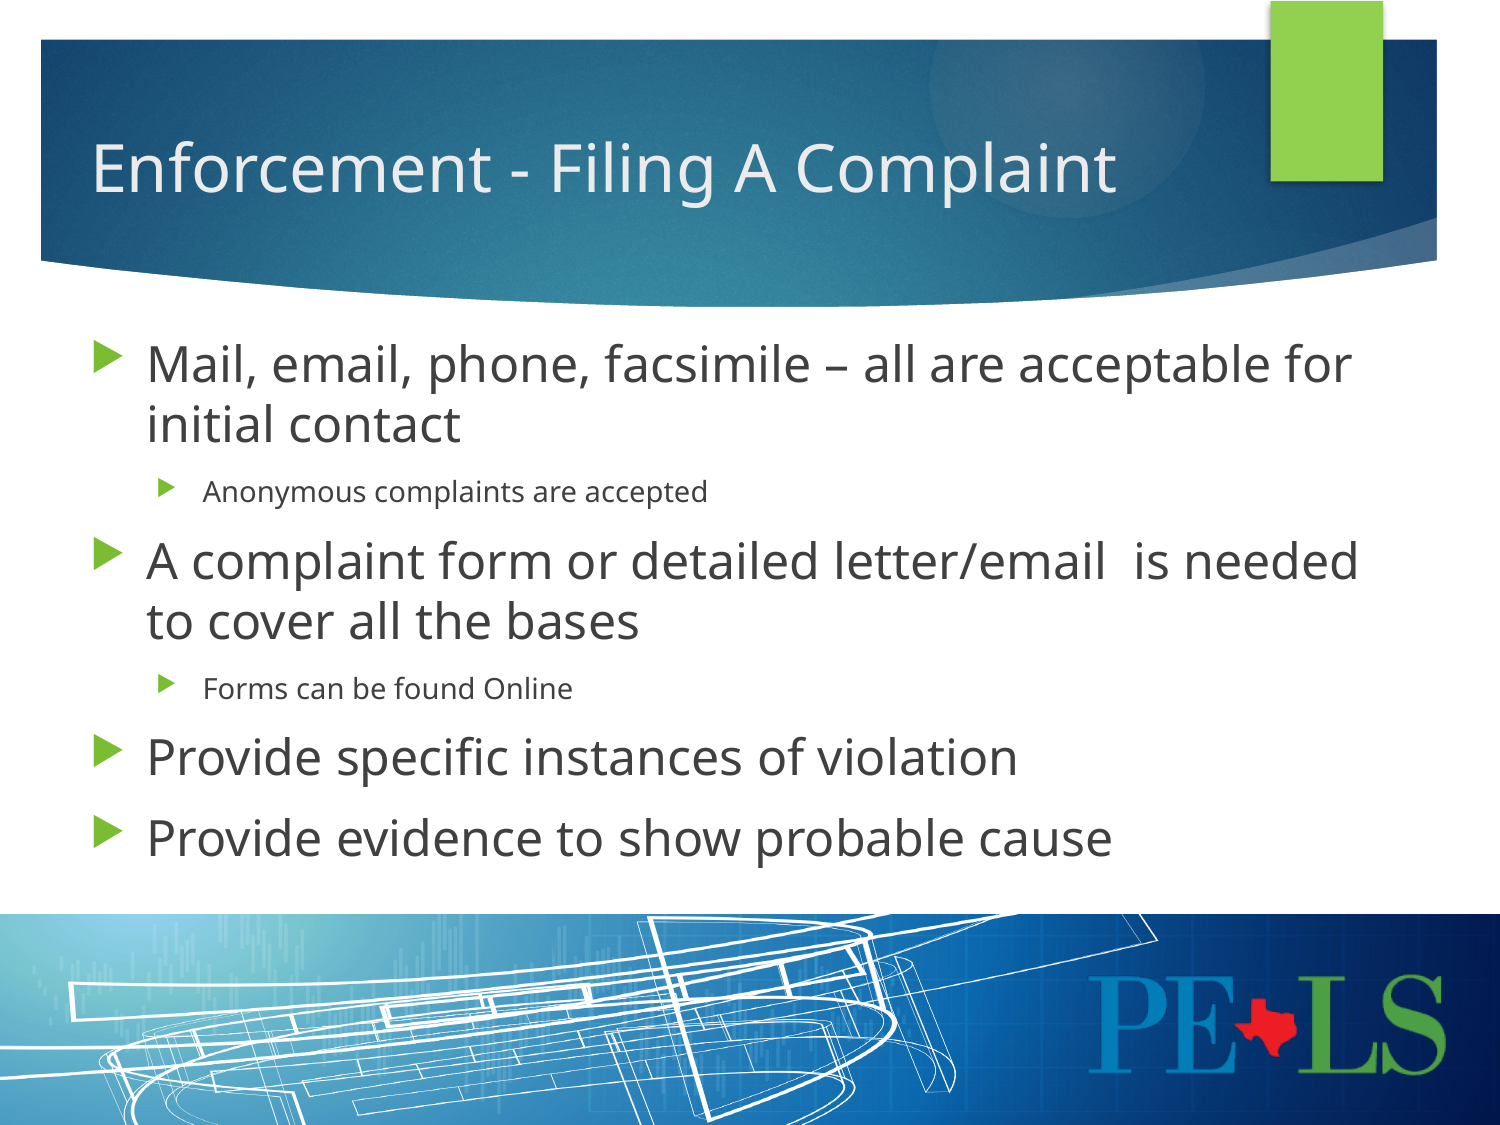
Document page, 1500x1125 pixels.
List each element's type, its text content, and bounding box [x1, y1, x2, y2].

list Mail, email, phone, facsimile – all are acceptable for initial contact Anonymous complaints are accepted A complaint form or detailed letter/email is needed to cover all the bases Forms can be found Online Provide specific instances of violation Provide evidence to show probable cause [75, 324, 1425, 925]
picture [0, 914, 1500, 1125]
title Enforcement - Filing A Complaint [75, 72, 1425, 260]
